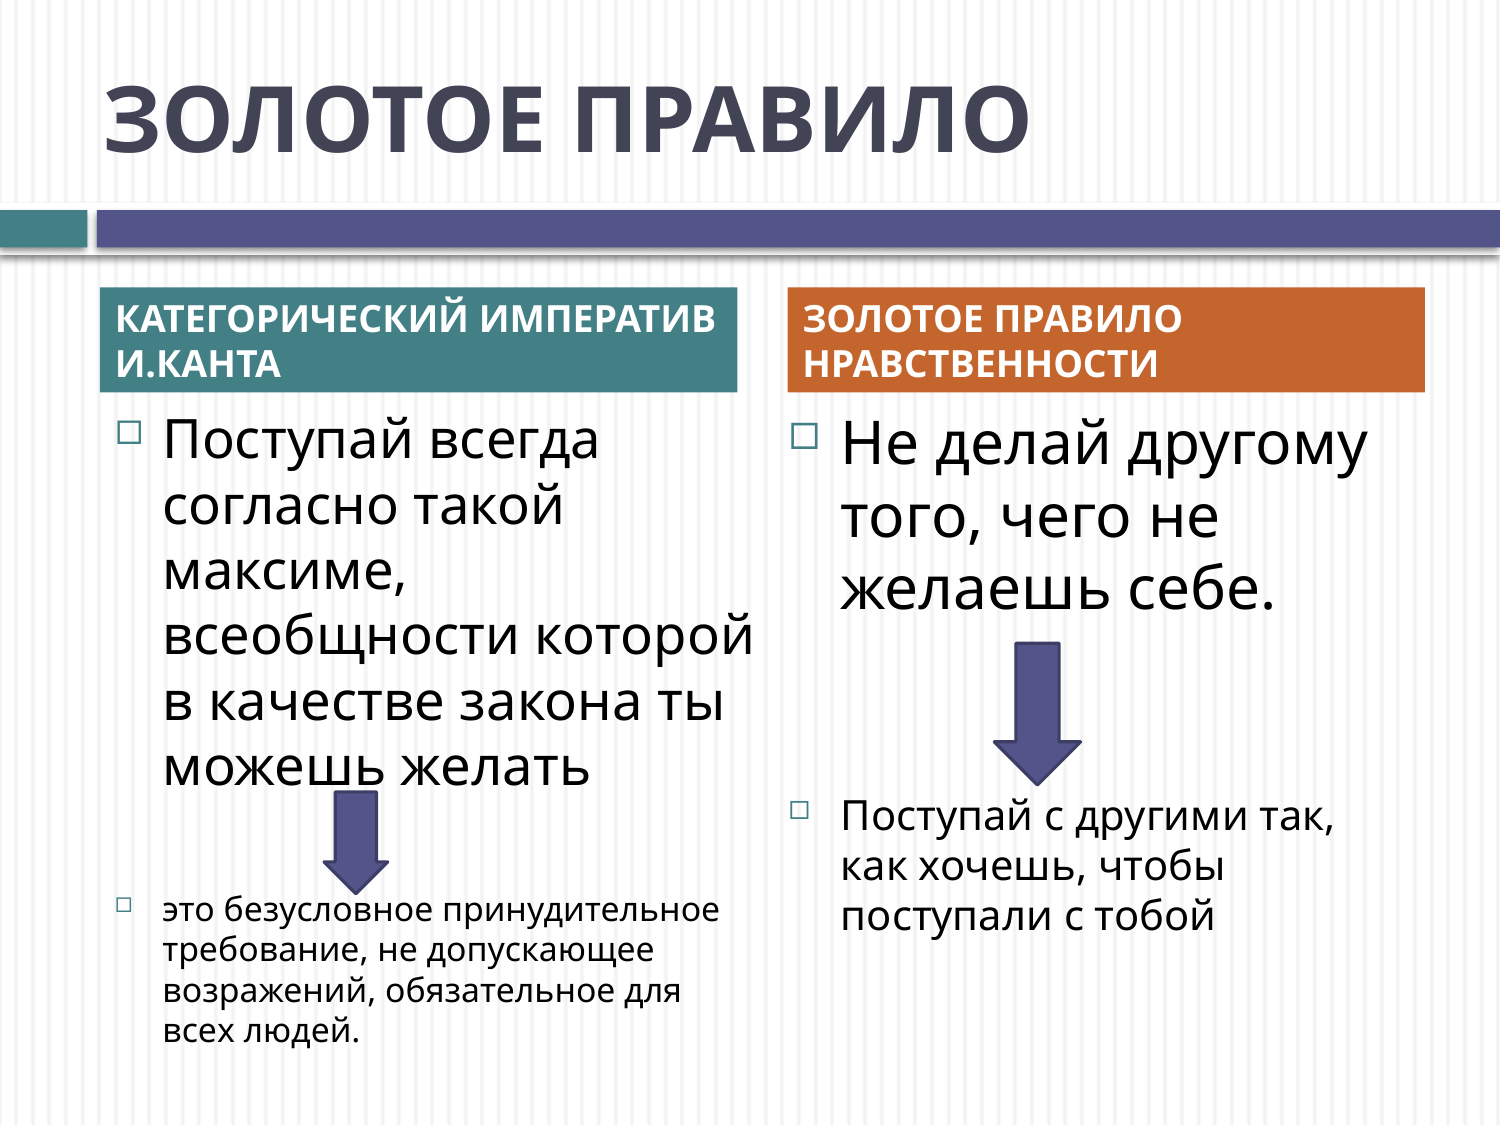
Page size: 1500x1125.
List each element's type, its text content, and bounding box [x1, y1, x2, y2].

text_box [322, 790, 390, 895]
text_box [992, 641, 1083, 787]
title ЗОЛОТОЕ ПРАВИЛО [87, 44, 1425, 188]
list Не делай другому того, чего не желаешь себе. Поступай с другими так, как хочешь, чтобы поступали с тобой [773, 397, 1397, 1001]
list Поступай всегда согласно такой максиме, всеобщности которой в качестве закона ты можешь желать это безусловное принудительное требование, не допускающее возражений, обязательное для всех людей. [100, 397, 774, 1083]
list КАТЕГОРИЧЕСКИЙ ИМПЕРАТИВ И.КАНТА [99, 287, 738, 393]
list ЗОЛОТОЕ ПРАВИЛО НРАВСТВЕННОСТИ [787, 287, 1425, 393]
